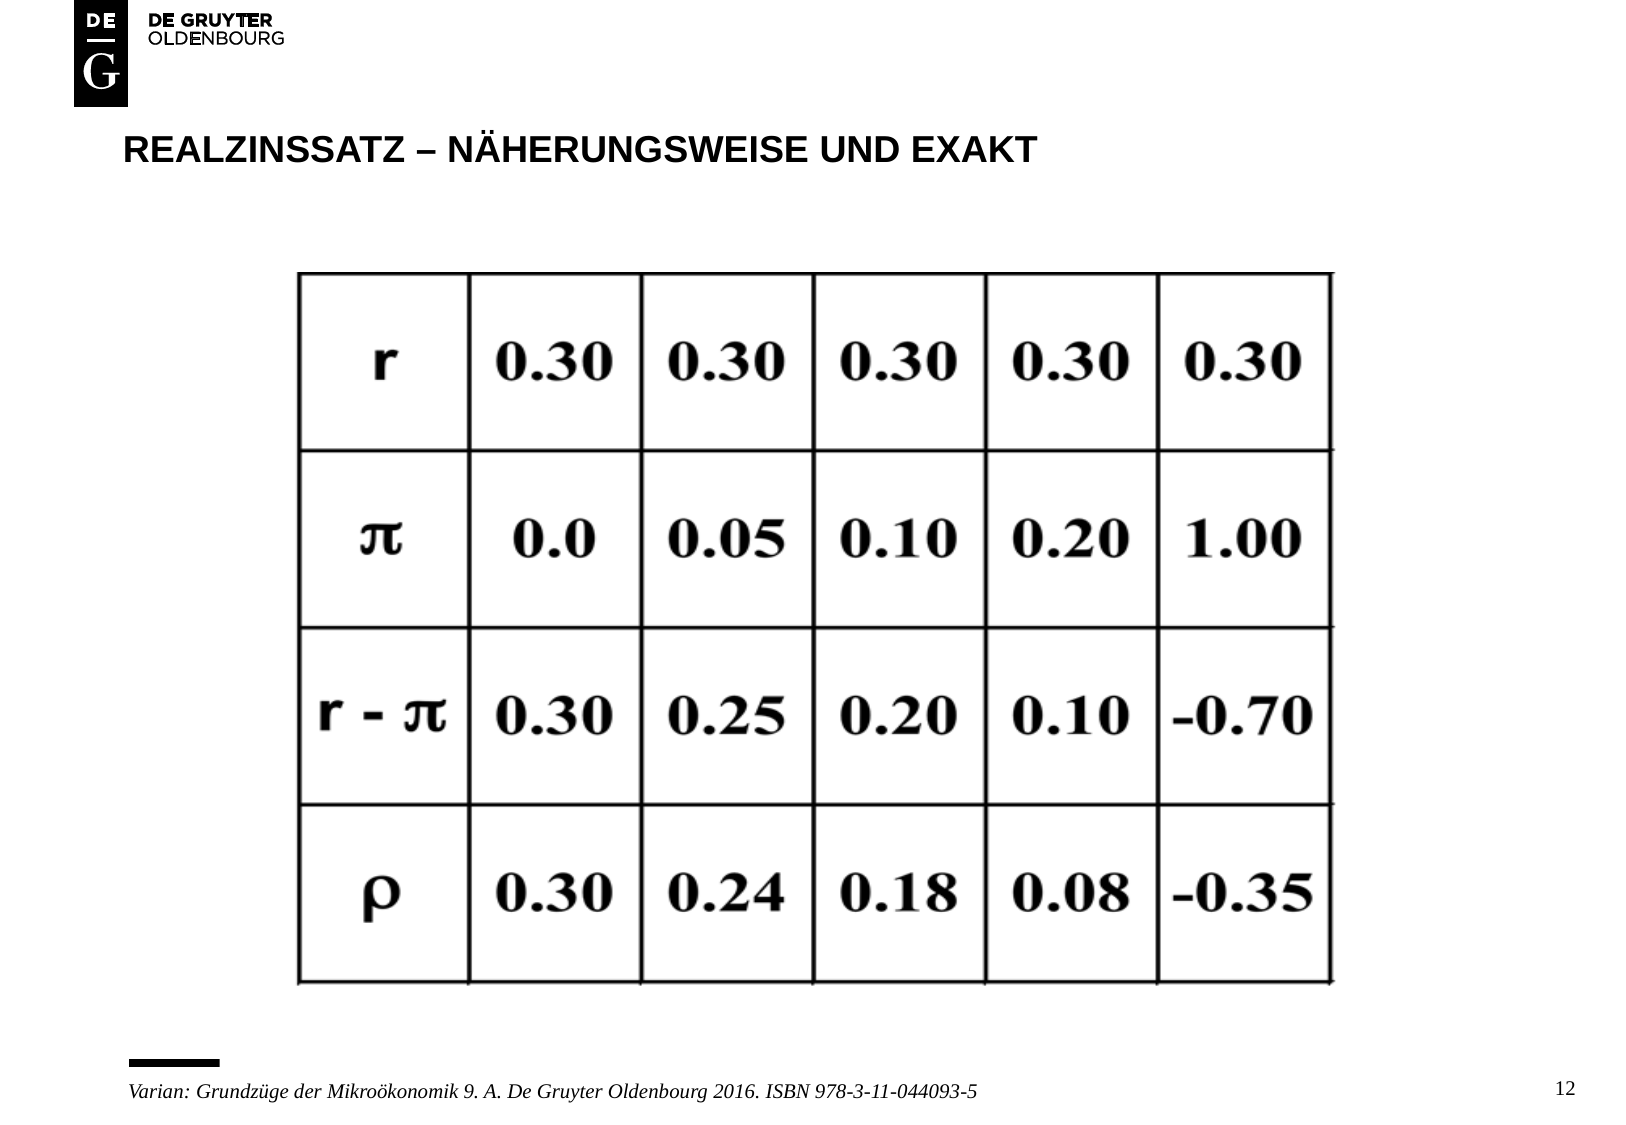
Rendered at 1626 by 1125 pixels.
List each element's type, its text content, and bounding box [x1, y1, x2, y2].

list [117, 215, 1545, 1005]
slide_number 12 [1554, 1074, 1614, 1104]
picture [291, 272, 1337, 1006]
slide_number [128, 1077, 1539, 1108]
title Realzinssatz – näherungsweise und exakt [122, 125, 1550, 192]
